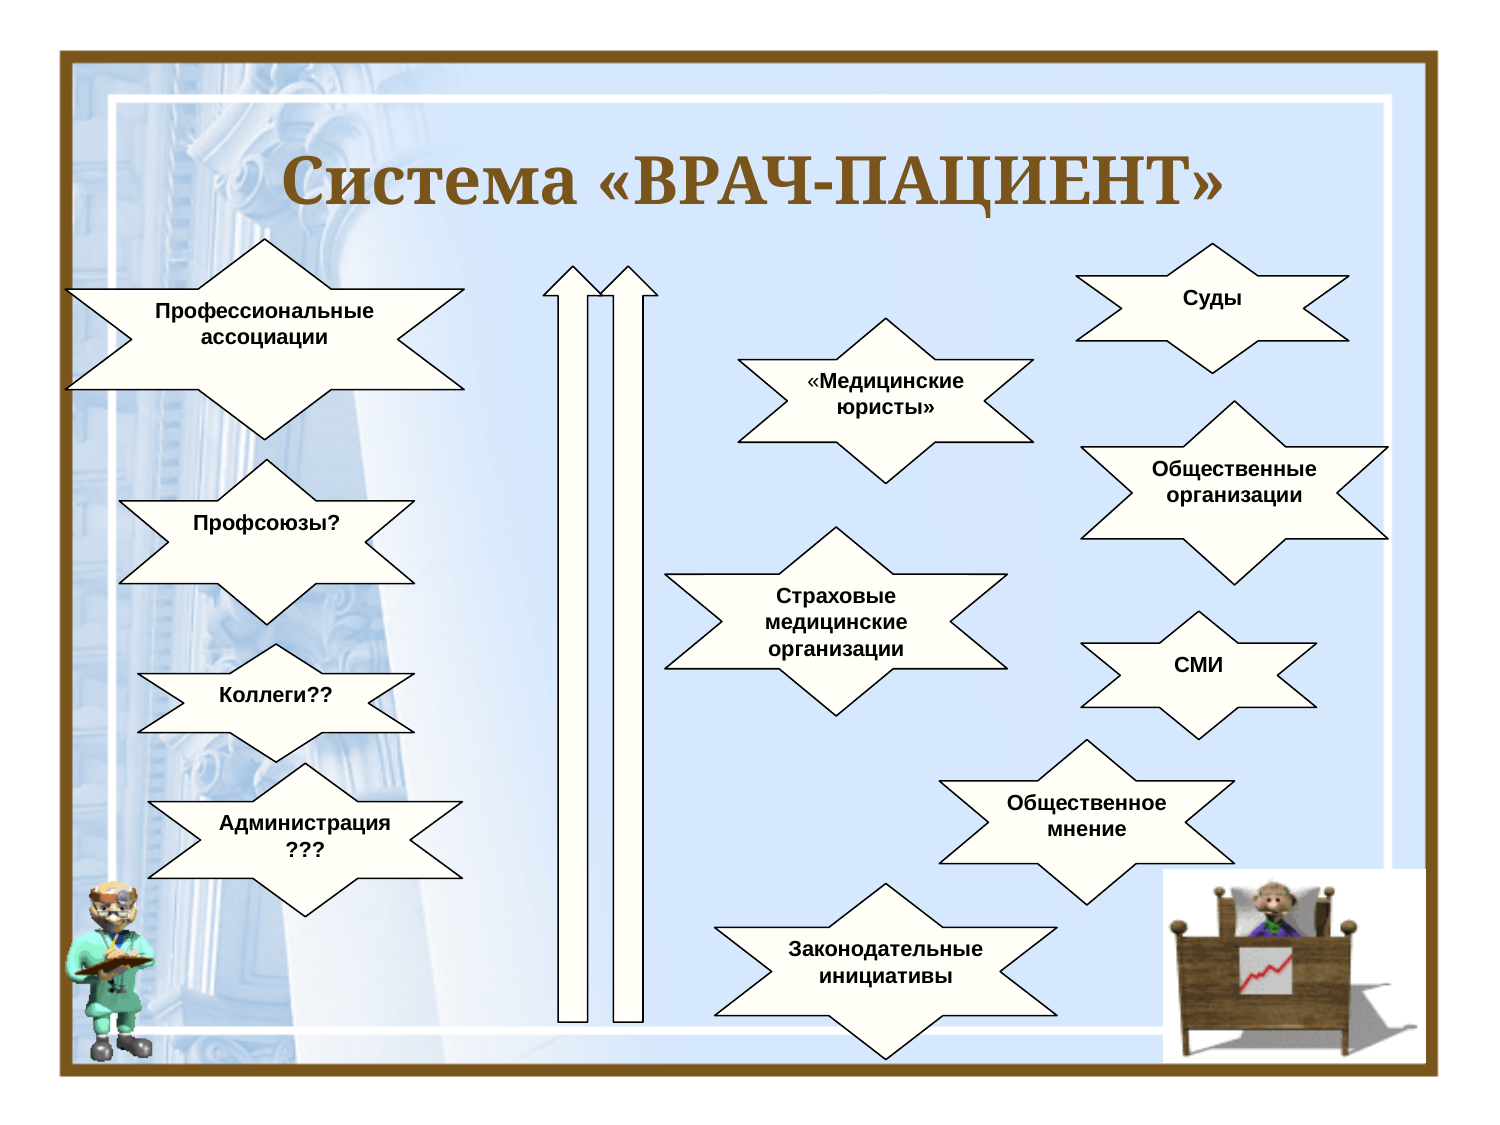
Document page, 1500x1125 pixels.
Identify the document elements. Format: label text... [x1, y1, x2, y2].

text_box Законодательные инициативы [714, 883, 1058, 1060]
title Система «ВРАЧ-ПАЦИЕНТ» [265, 124, 1350, 232]
text_box [601, 266, 658, 1023]
text_box «Медицинские юристы» [738, 318, 1034, 484]
text_box Суды [1076, 243, 1349, 374]
text_box Администрация ??? [148, 763, 463, 917]
text_box Профессиональные ассоциации [65, 238, 465, 440]
picture [0, 0, 1500, 1125]
text_box Профсоюзы? [119, 459, 415, 625]
text_box Общественные организации [1081, 400, 1389, 585]
text_box [543, 266, 603, 1023]
text_box Общественное мнение [939, 739, 1235, 905]
text_box Коллеги?? [137, 644, 415, 763]
text_box СМИ [1081, 611, 1317, 740]
text_box Страховые медицинские организации [664, 527, 1008, 716]
